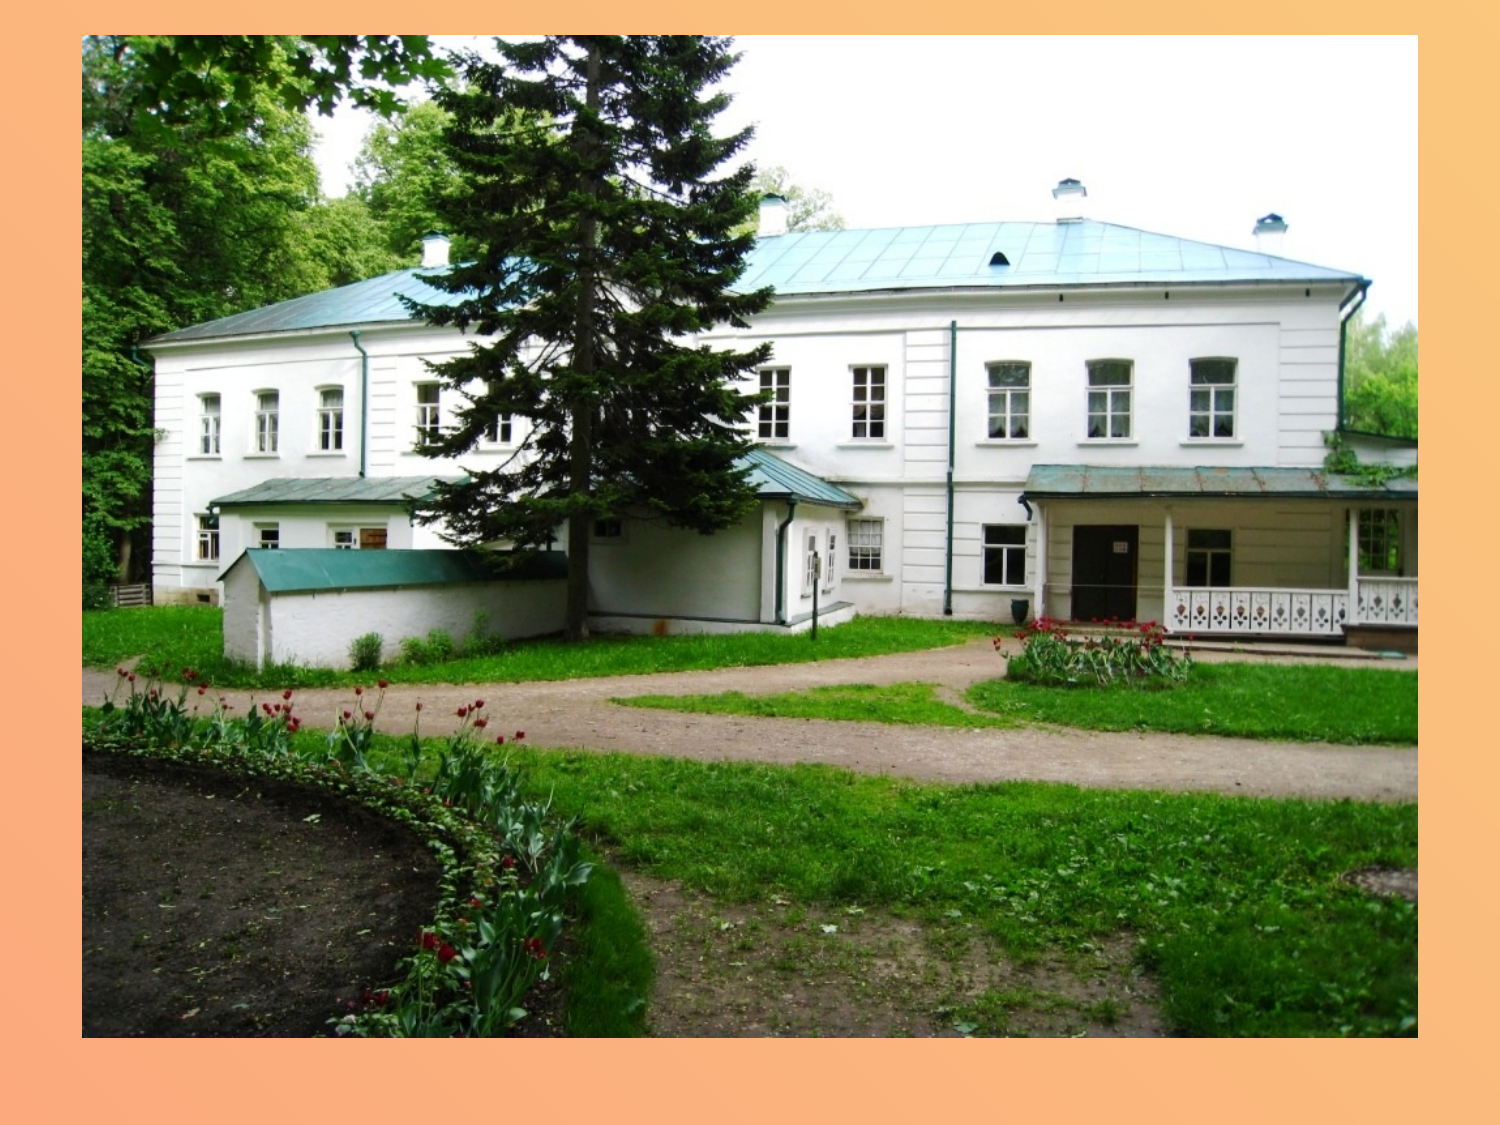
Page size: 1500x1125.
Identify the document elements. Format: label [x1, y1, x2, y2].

list [81, 34, 1419, 1038]
